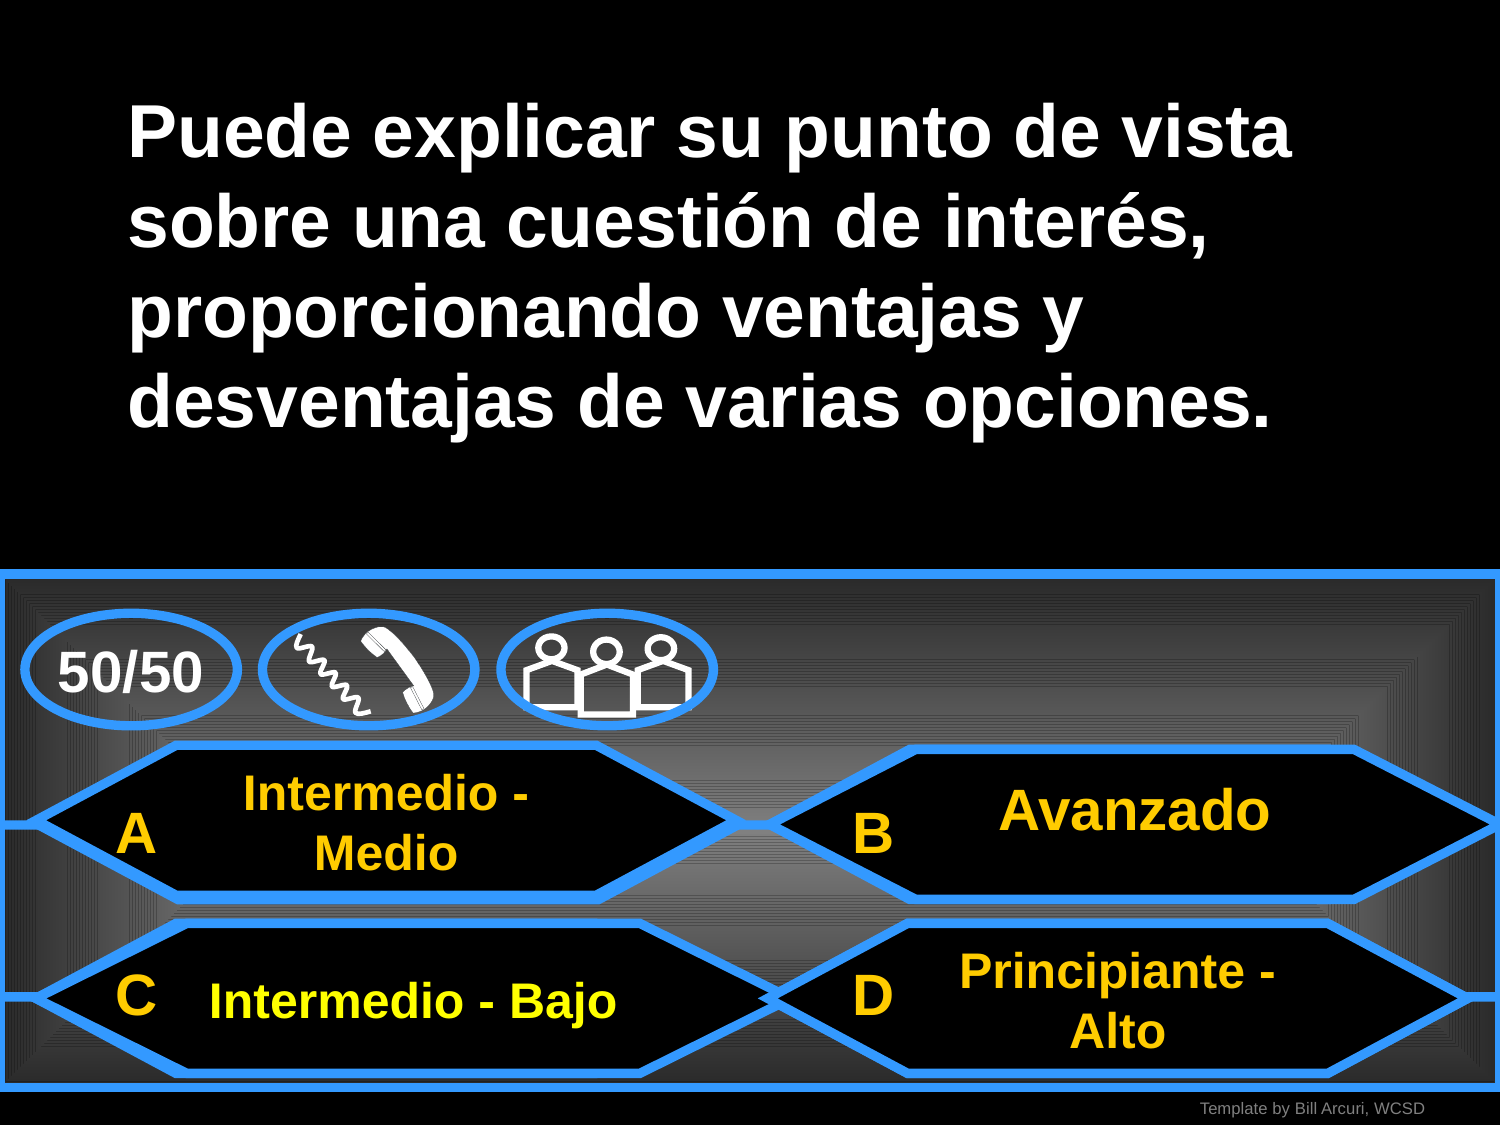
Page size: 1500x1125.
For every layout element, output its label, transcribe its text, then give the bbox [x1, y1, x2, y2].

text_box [0, 573, 1500, 1088]
slide_number Template by Bill Arcuri, WCSD [1052, 1096, 1441, 1125]
title Puede explicar su punto de vista sobre una cuestión de interés, proporcionando ventajas y desventajas de varias opciones. [112, 87, 1404, 438]
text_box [324, 624, 435, 730]
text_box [526, 636, 689, 715]
